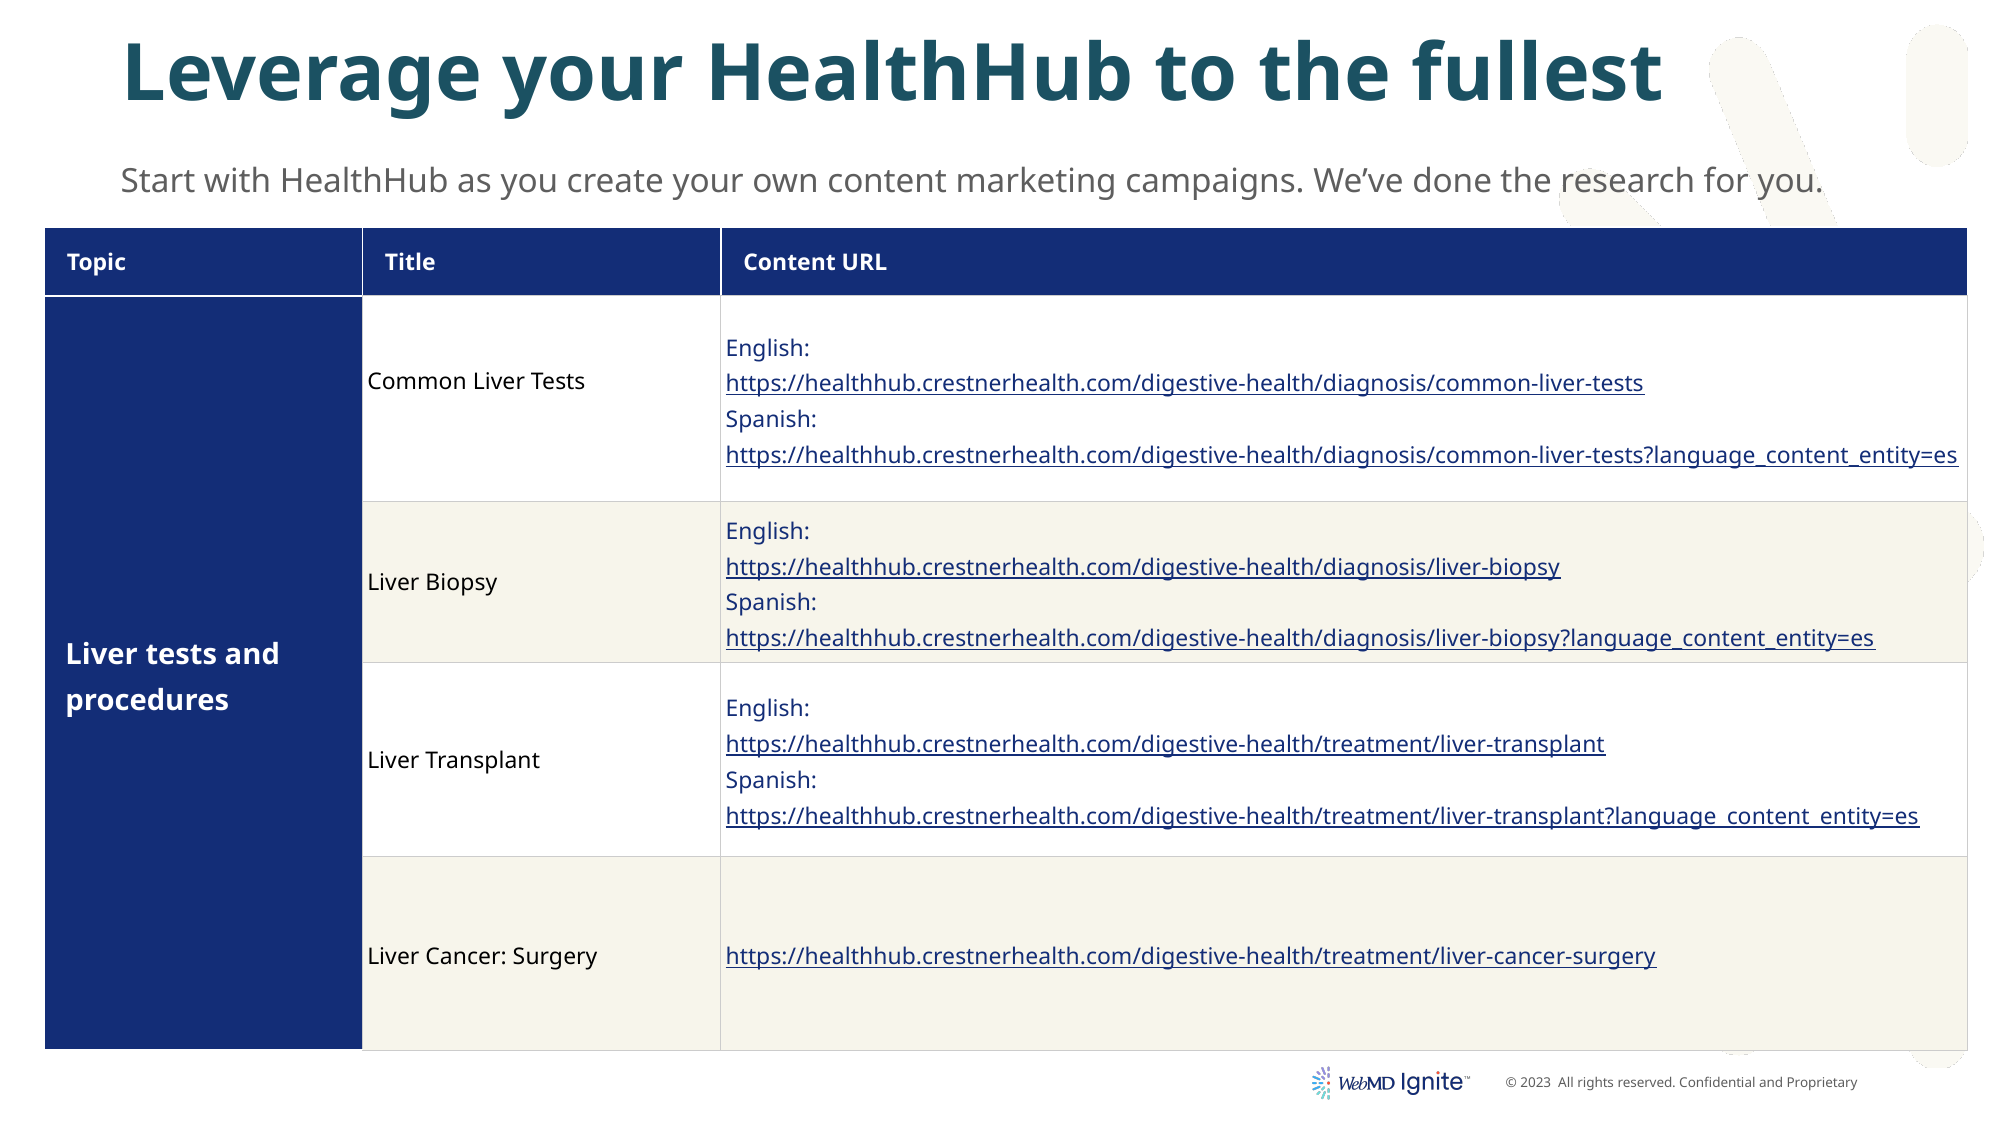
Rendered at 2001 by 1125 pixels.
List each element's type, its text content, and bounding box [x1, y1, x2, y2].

table_cell Liver tests and procedures [45, 297, 362, 1049]
list Start with HealthHub as you create your own content marketing campaigns. We’ve done the research for you. [120, 120, 1865, 227]
table_cell Liver Transplant [363, 663, 720, 856]
table_cell Liver Cancer: Surgery [363, 857, 720, 1050]
table_header Content URL [722, 228, 1967, 295]
table_cell Liver Biopsy [363, 502, 720, 662]
title Leverage your HealthHub to the fullest [121, 0, 1864, 120]
picture [1308, 1063, 1474, 1103]
table_header Topic [45, 228, 362, 295]
table_cell English: https://healthhub.crestnerhealth.com/digestive-health/treatment/liver-transplant Spanish: https://healthhub.crestnerhealth.com/digestive-health/treatment/liver-transplant?language_content_entity=es [721, 663, 1967, 856]
table_cell https://healthhub.crestnerhealth.com/digestive-health/treatment/liver-cancer-surgery [721, 857, 1967, 1050]
table_cell English: https://healthhub.crestnerhealth.com/digestive-health/diagnosis/common-liver-tests Spanish: https://healthhub.crestnerhealth.com/digestive-health/diagnosis/common-liver-tests?language_content_entity=es [721, 296, 1967, 501]
table_cell English: https://healthhub.crestnerhealth.com/digestive-health/diagnosis/liver-biopsy Spanish: https://healthhub.crestnerhealth.com/digestive-health/diagnosis/liver-biopsy?language_content_entity=es [721, 502, 1967, 662]
table_cell Common Liver Tests [363, 296, 720, 501]
table_header Title [363, 228, 720, 295]
